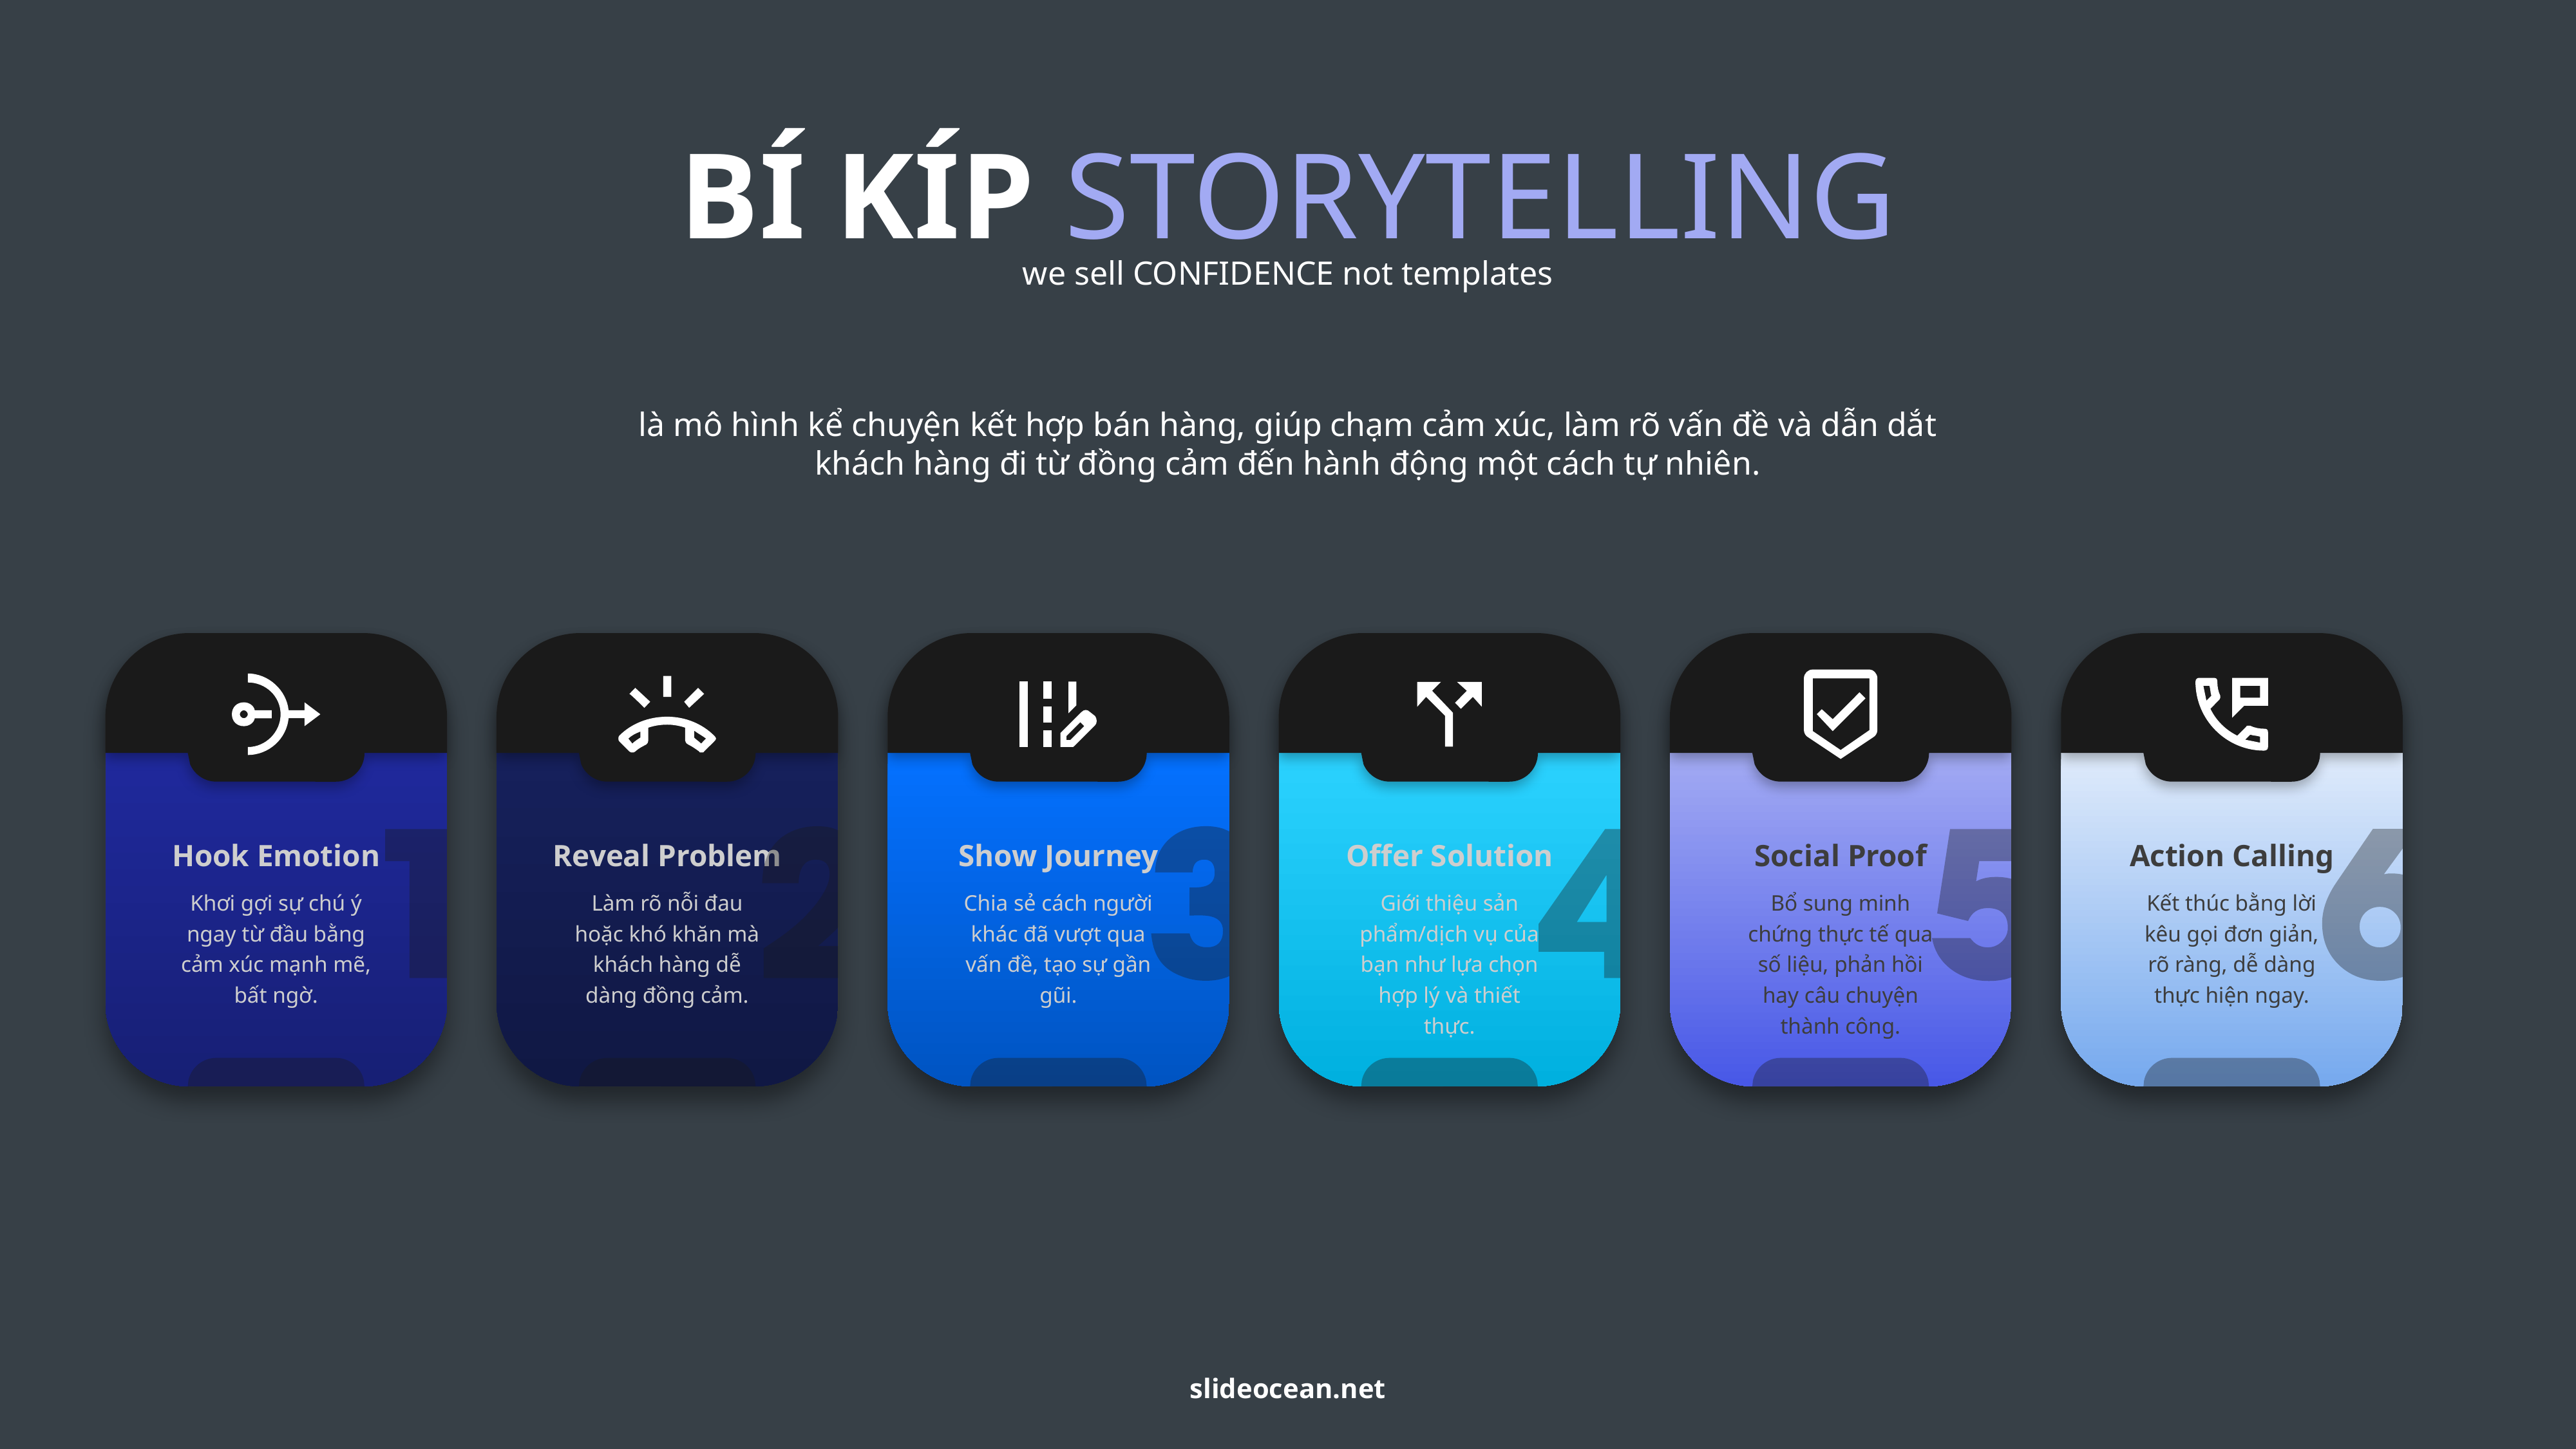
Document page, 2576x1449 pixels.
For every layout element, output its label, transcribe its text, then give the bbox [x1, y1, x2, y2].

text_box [2060, 632, 2403, 1087]
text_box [496, 632, 838, 1087]
text_box we sell CONFIDENCE not templates [1013, 267, 1563, 296]
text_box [887, 632, 1230, 1087]
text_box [231, 673, 321, 755]
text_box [1019, 681, 1098, 748]
text_box là mô hình kể chuyện kết hợp bán hàng, giúp chạm cảm xúc, làm rõ vấn đề và dẫn dắt khách hàng đi từ đồng cảm đến hành động một cách tự nhiên. [627, 399, 1949, 486]
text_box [1278, 632, 1621, 1087]
text_box slideocean.net [1180, 1367, 1396, 1409]
text_box BÍ KÍP STORYTELLING [670, 116, 1906, 267]
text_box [1669, 632, 2012, 1087]
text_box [105, 632, 448, 1087]
